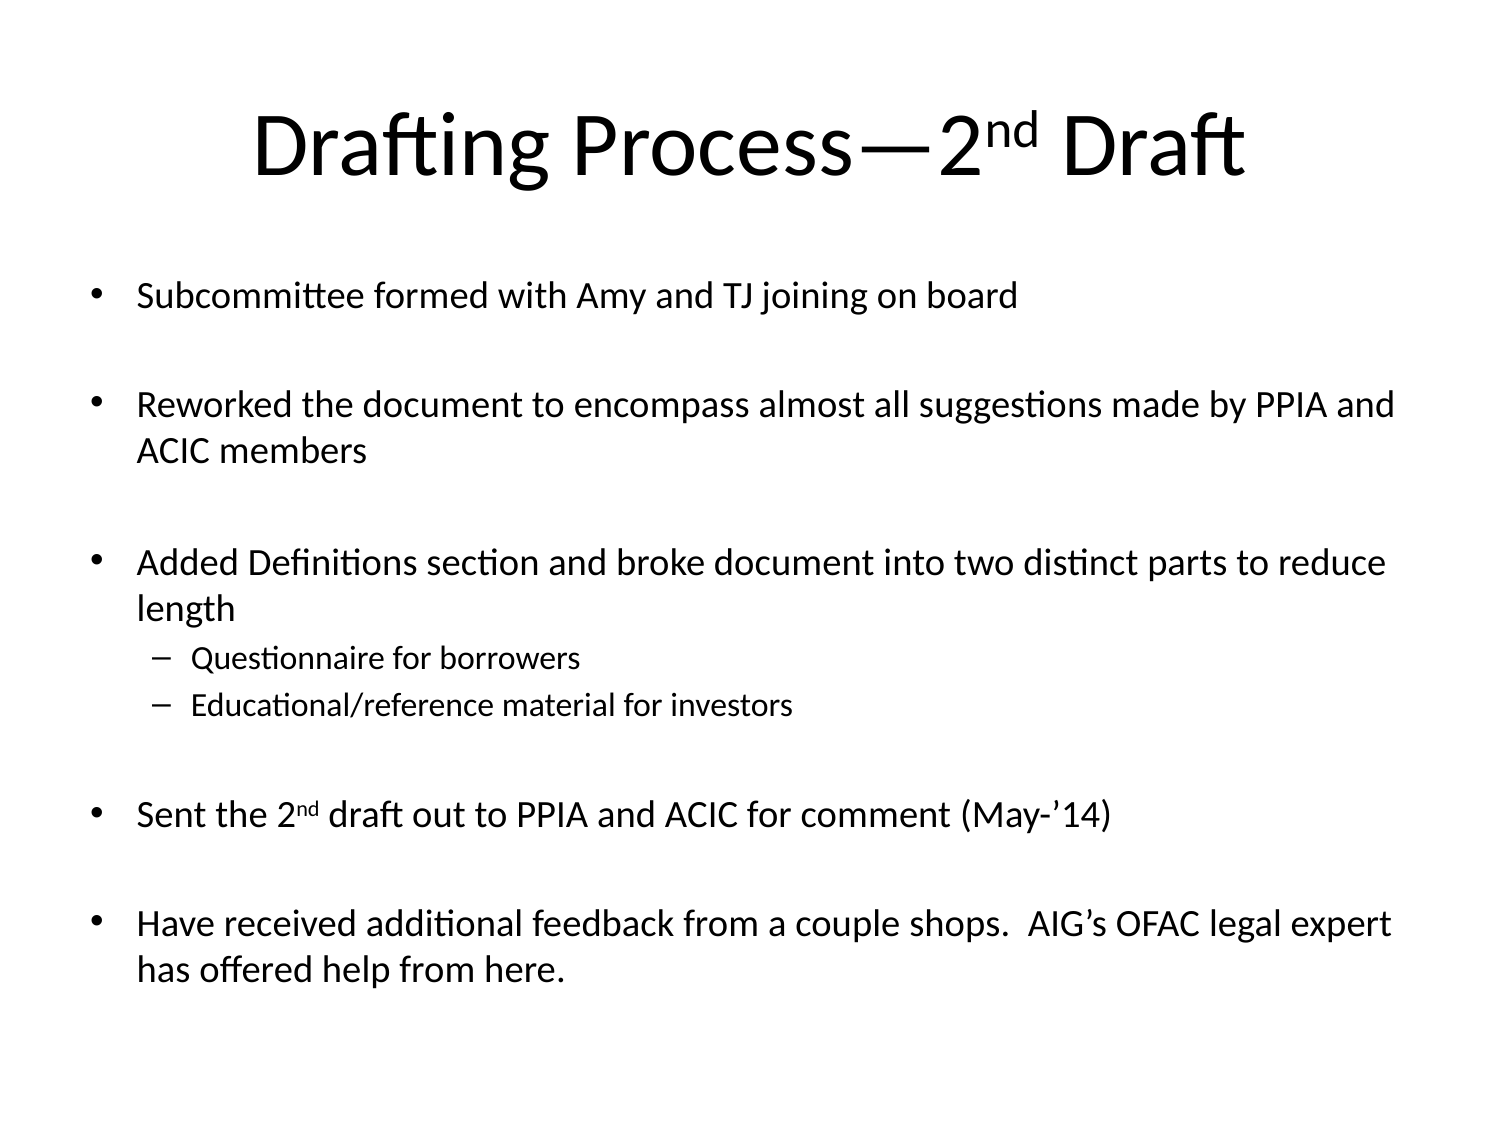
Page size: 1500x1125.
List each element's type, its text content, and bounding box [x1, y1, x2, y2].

list Subcommittee formed with Amy and TJ joining on board Reworked the document to encompass almost all suggestions made by PPIA and ACIC members Added Definitions section and broke document into two distinct parts to reduce length Questionnaire for borrowers Educational/reference material for investors Sent the 2nd draft out to PPIA and ACIC for comment (May-’14) Have received additional feedback from a couple shops. AIG’s OFAC legal expert has offered help from here. [75, 262, 1425, 1005]
title Drafting Process—2nd Draft [75, 45, 1425, 233]
